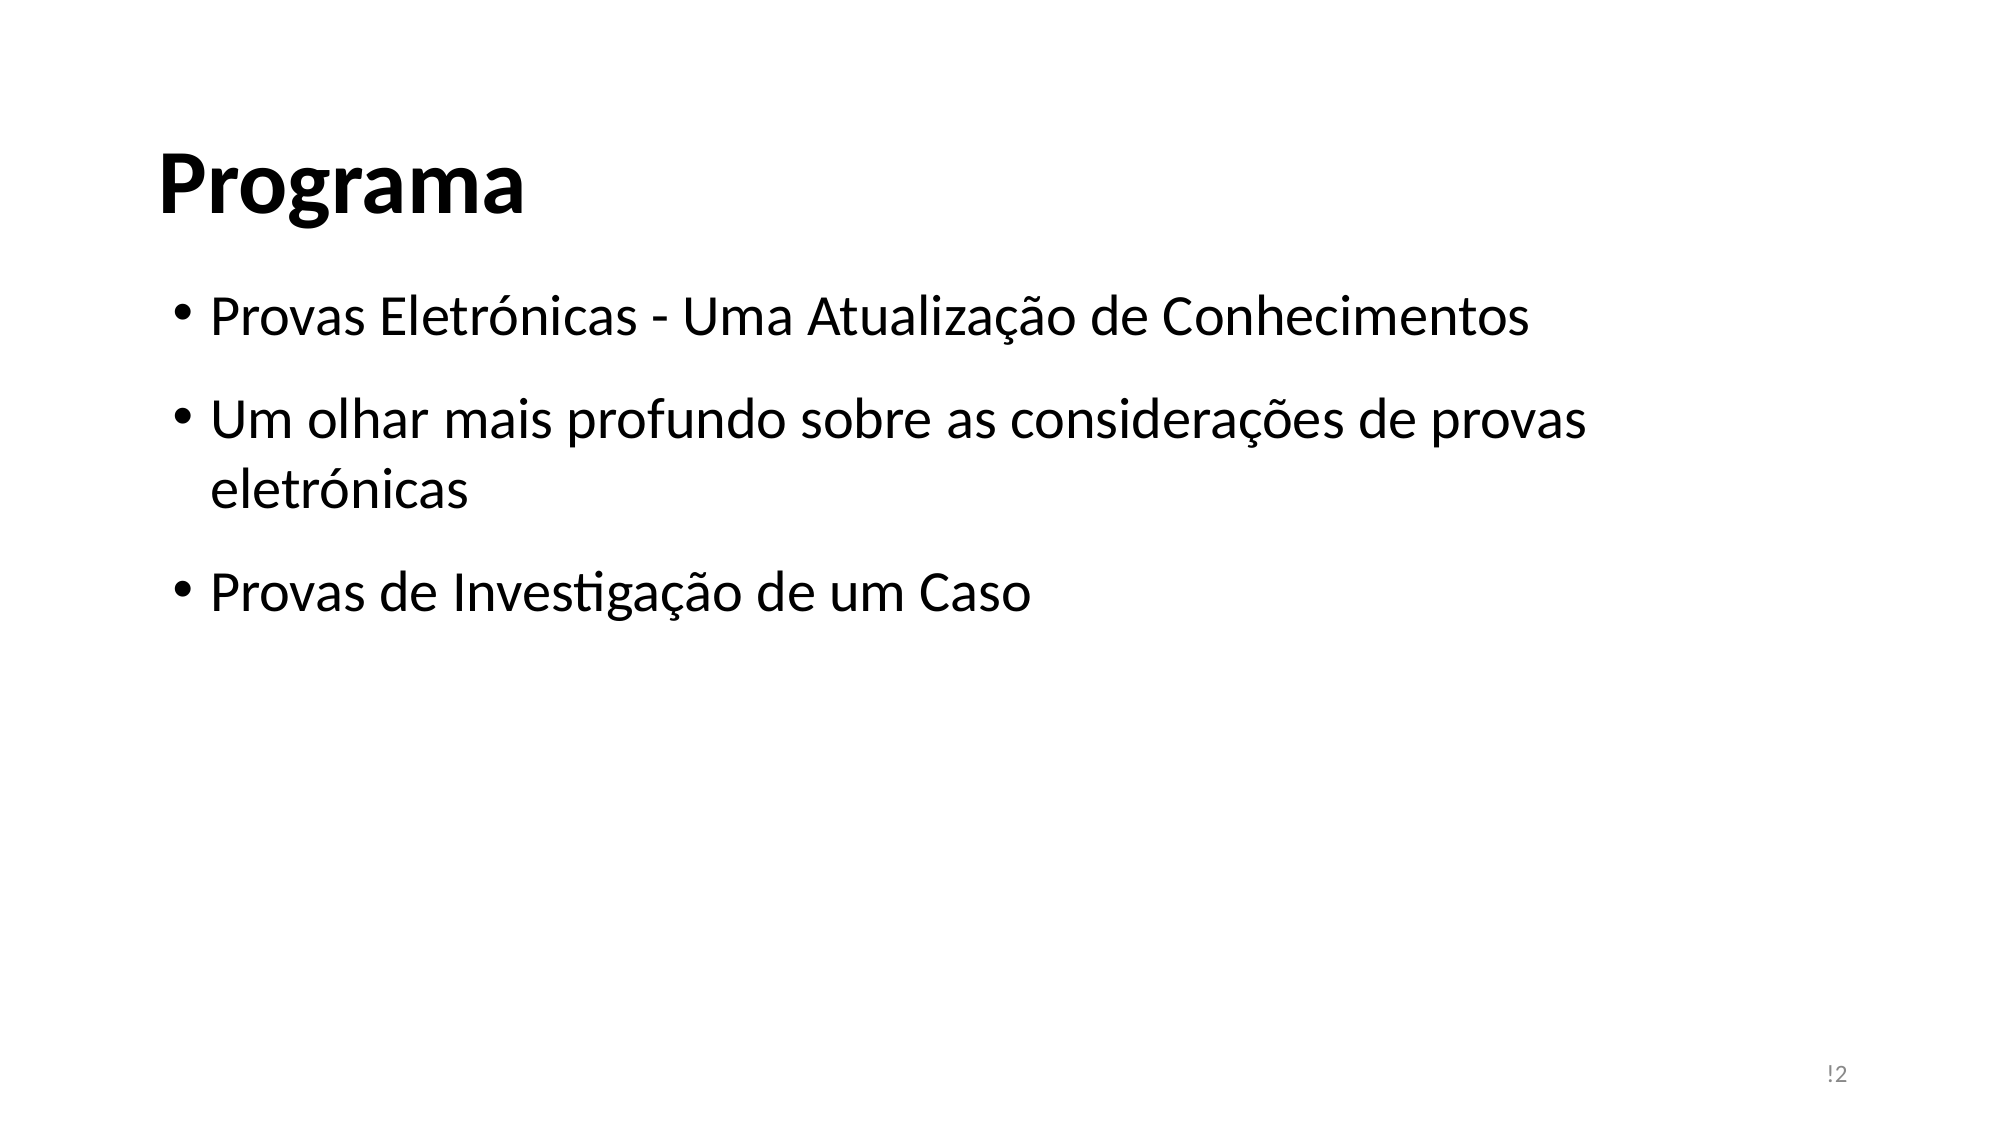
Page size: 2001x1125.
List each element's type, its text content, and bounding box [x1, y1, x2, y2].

slide_number !2 [1412, 1042, 1863, 1103]
list Provas Eletrónicas - Uma Atualização de Conhecimentos Um olhar mais profundo sobre as considerações de provas eletrónicas Provas de Investigação de um Caso [157, 269, 1650, 804]
title Programa [143, 120, 1494, 248]
